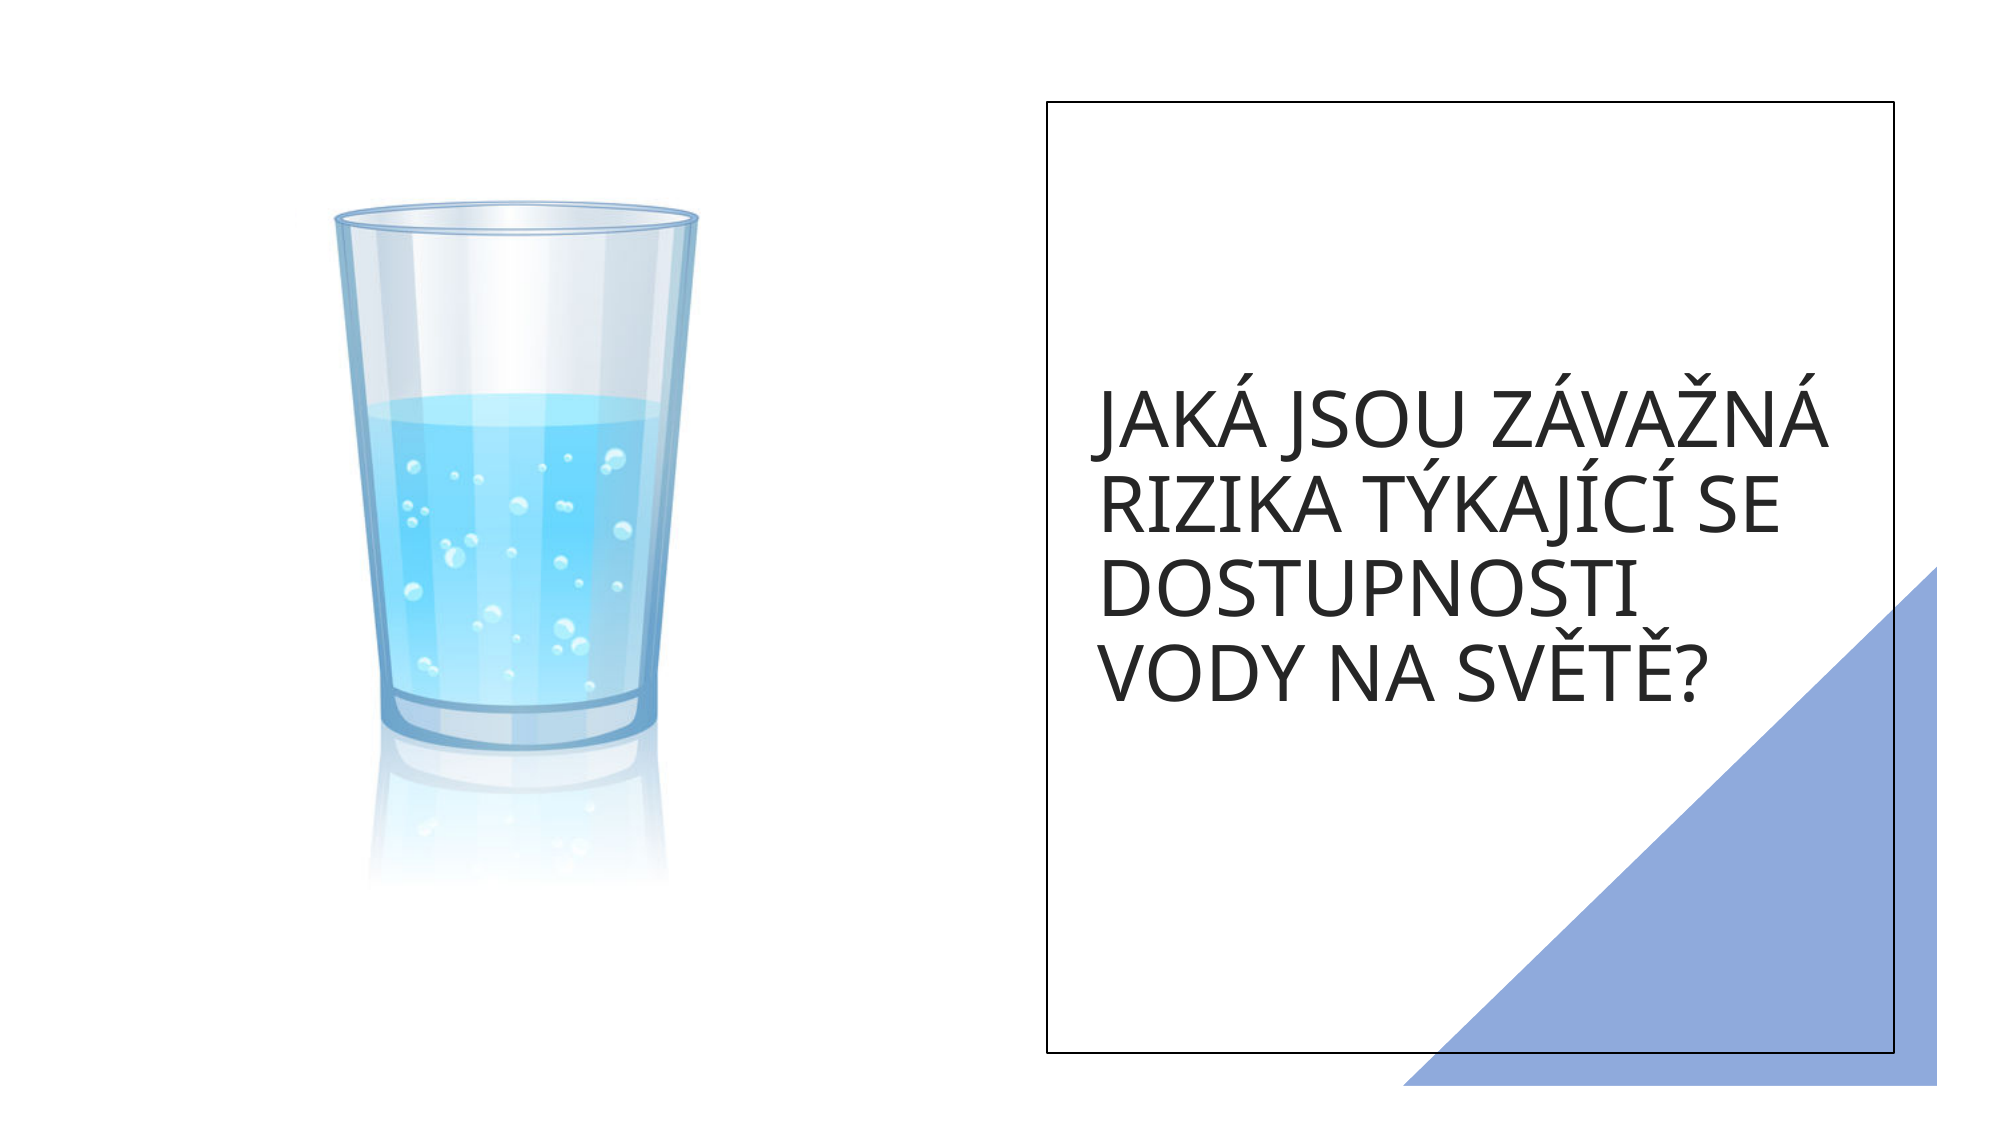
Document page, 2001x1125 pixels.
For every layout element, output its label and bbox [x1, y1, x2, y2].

text_box [1394, 558, 1941, 1090]
picture [295, 102, 748, 1088]
text_box [1046, 102, 1895, 1053]
